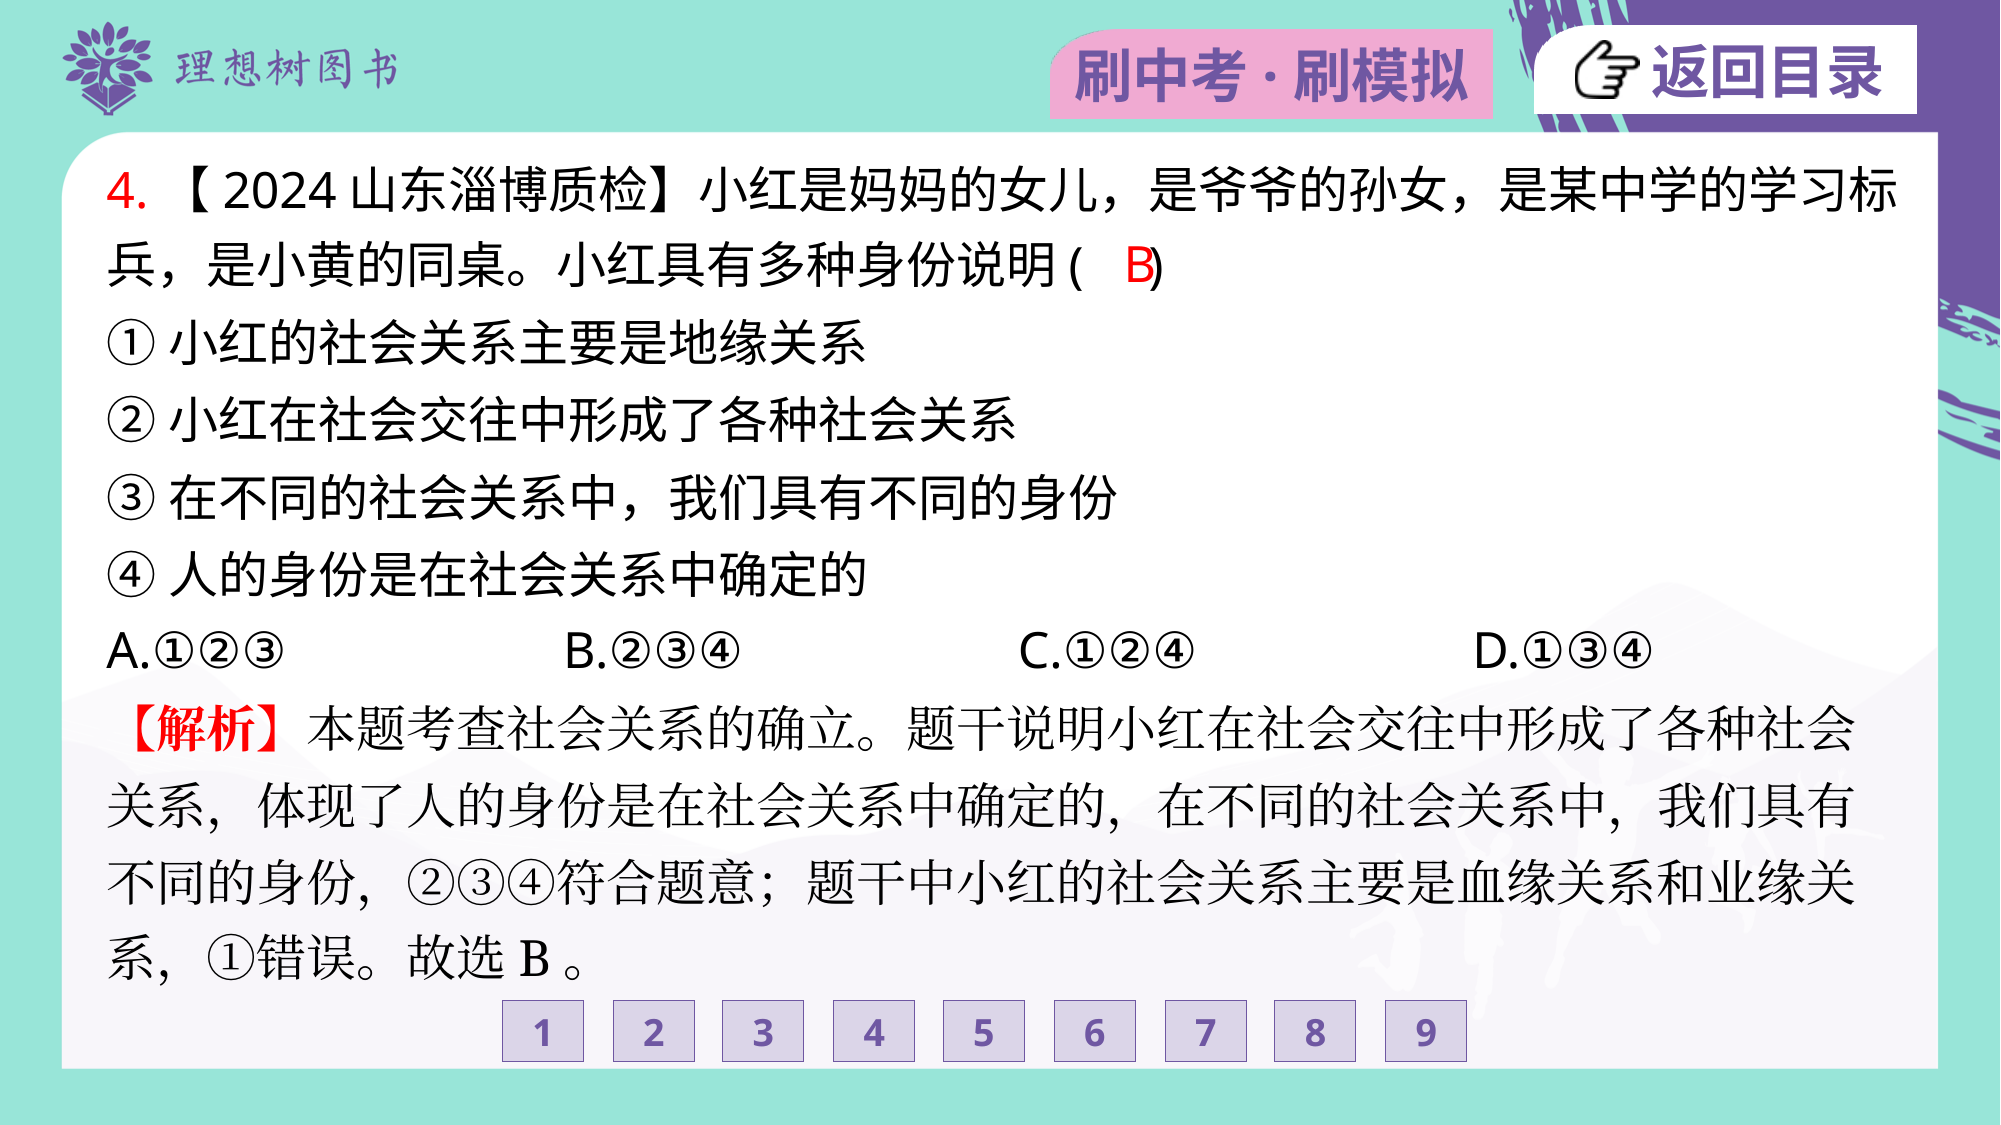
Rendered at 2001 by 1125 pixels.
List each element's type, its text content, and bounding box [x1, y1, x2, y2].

text_box 4.【2024山东淄博质检】小红是妈妈的女儿，是爷爷的孙女，是某中学的学习标 兵，是小黄的同桌。小红具有多种身份说明( ) [106, 141, 1895, 288]
picture [0, 0, 2000, 1125]
text_box 【解析】本题考查社会关系的确立。题干说明小红在社会交往中形成了各种社会 关系，体现了人的身份是在社会关系中确定的，在不同的社会关系中，我们具有 不同的身份，②③④符合题意；题干中小红的社会关系主要是血缘关系和业缘关 系，①错误。故选B。 [106, 680, 1895, 980]
text_box ①小红的社会关系主要是地缘关系 ②小红在社会交往中形成了各种社会关系 ③在不同的社会关系中，我们具有不同的身份 ④人的身份是在社会关系中确定的 A.①②③ B.②③④ C.①②④ D.①③④ [106, 294, 1895, 672]
text_box B [1109, 217, 1171, 286]
